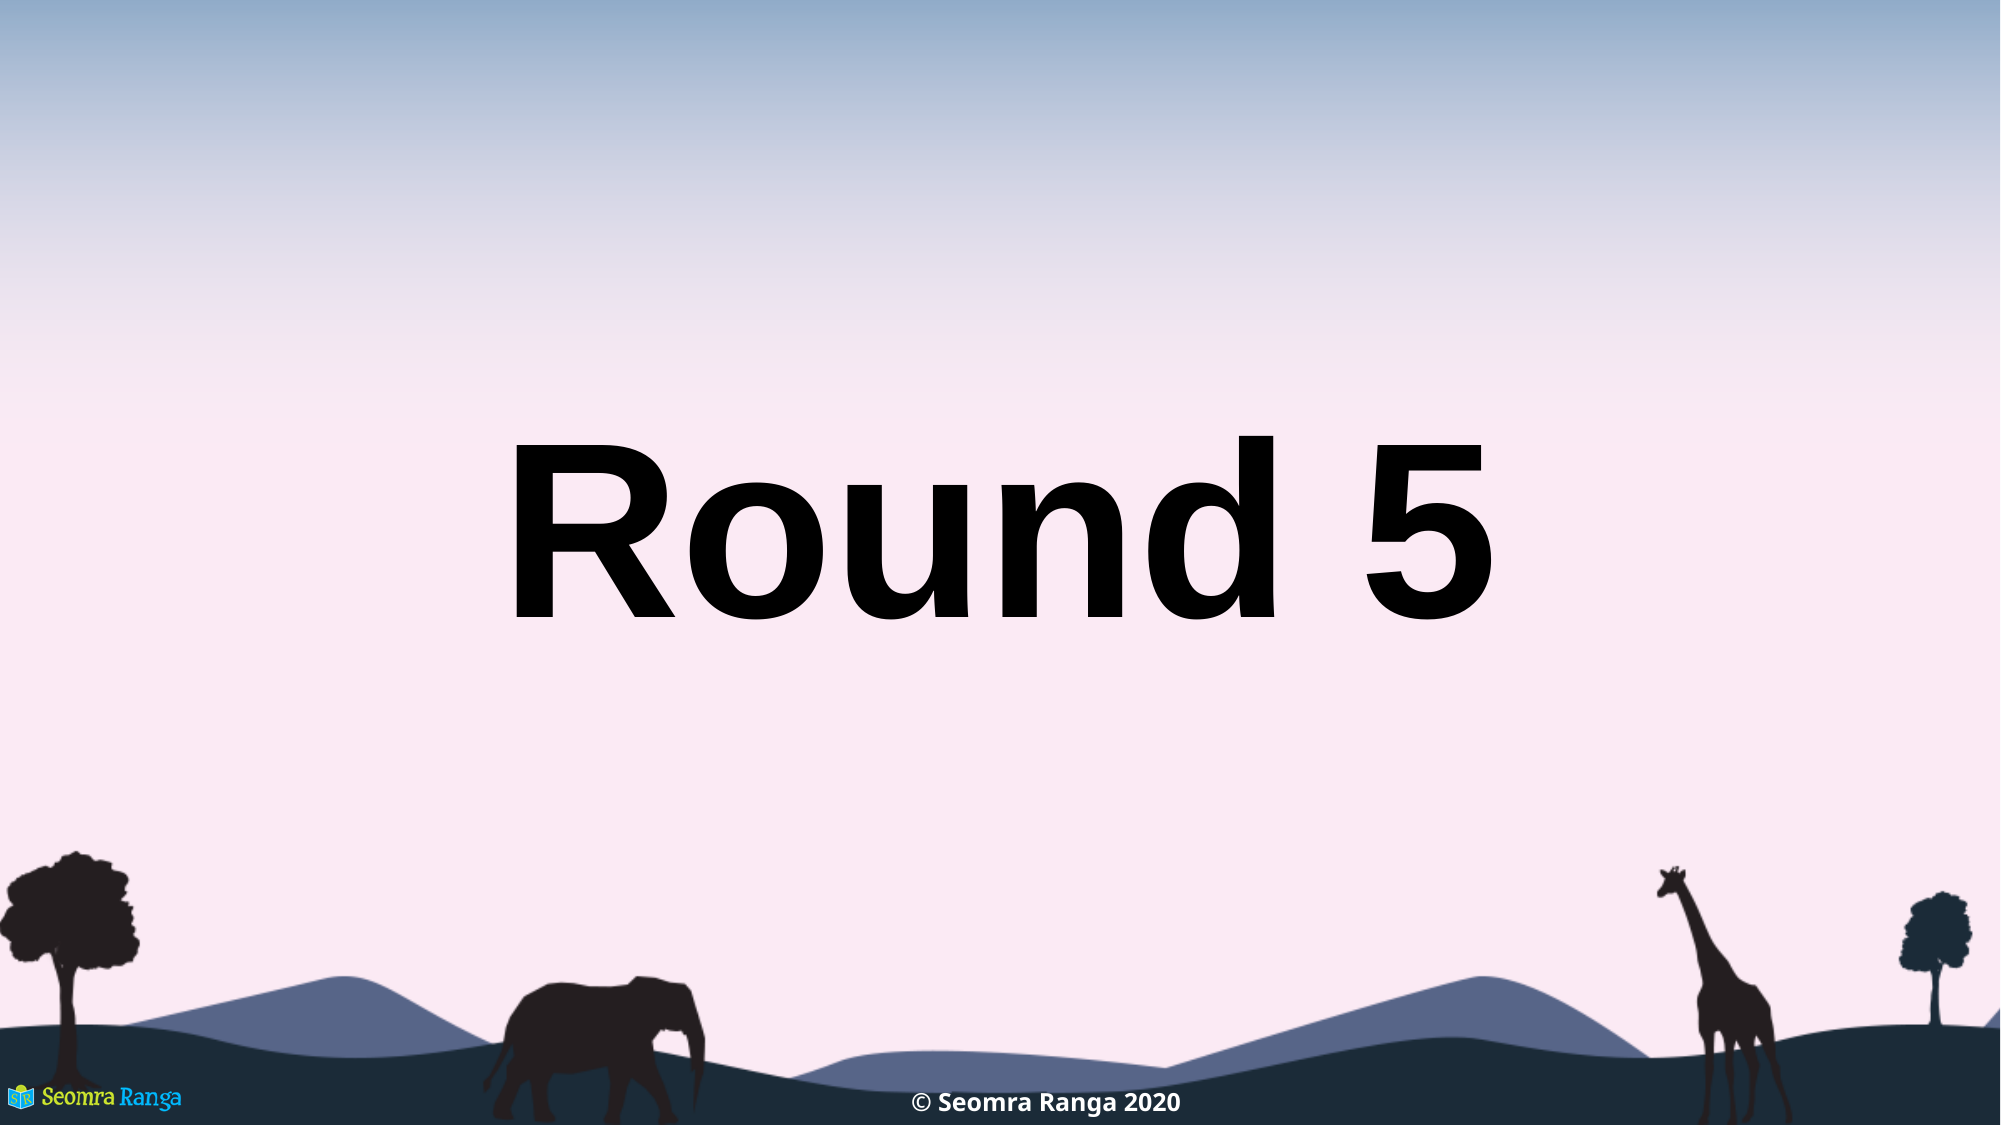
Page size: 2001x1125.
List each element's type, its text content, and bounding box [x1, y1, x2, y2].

text_box © Seomra Ranga 2020 www.seomraranga.com [762, 1079, 1330, 1125]
picture [0, 0, 2001, 1125]
list Round 5 [137, 293, 1863, 1014]
